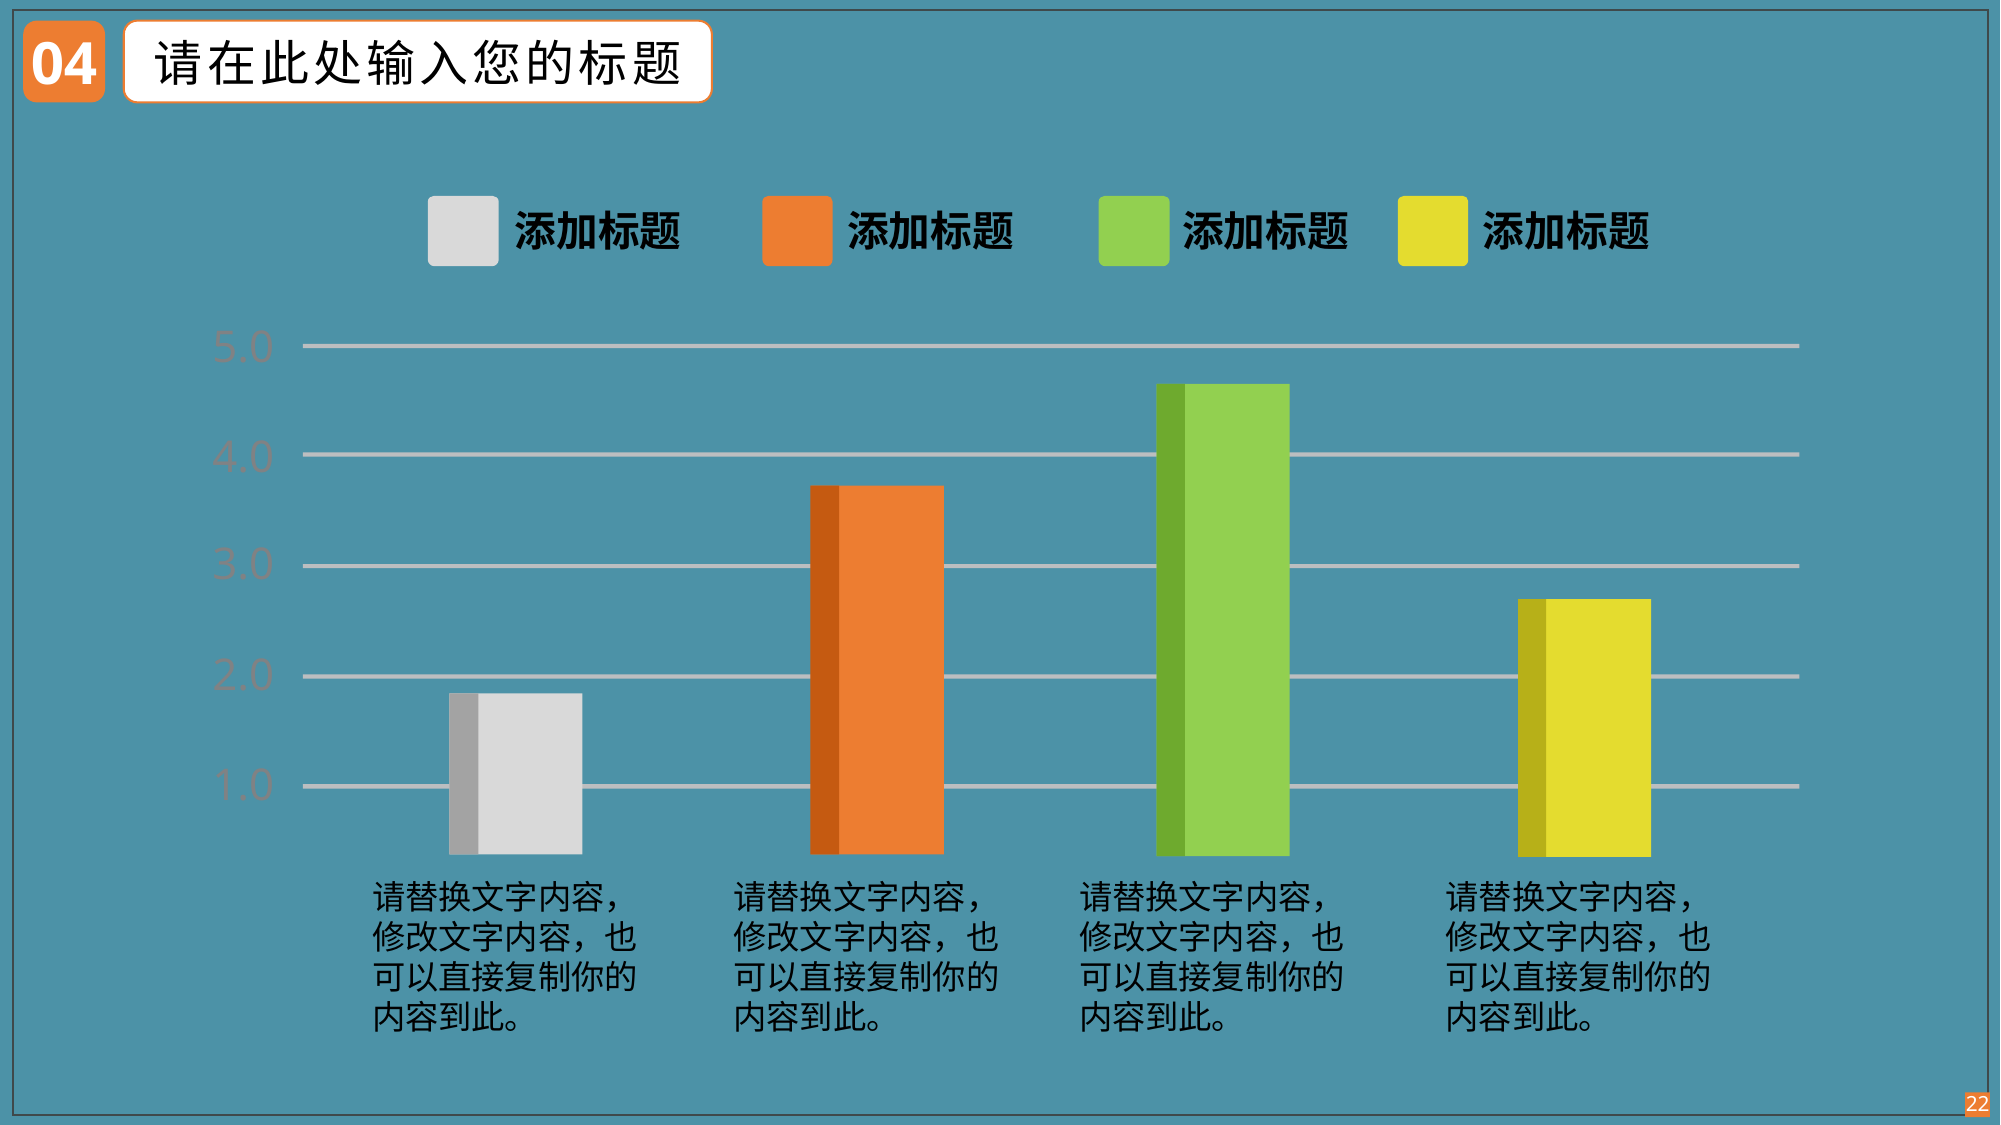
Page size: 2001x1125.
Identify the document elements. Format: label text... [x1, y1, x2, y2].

text_box 4.0 [212, 428, 275, 482]
text_box [12, 9, 1989, 1116]
text_box [302, 452, 1156, 457]
text_box [1518, 599, 1547, 857]
text_box [762, 195, 833, 267]
text_box [944, 674, 1156, 679]
text_box [479, 693, 583, 855]
text_box [1397, 195, 1468, 267]
text_box [1290, 674, 1518, 679]
text_box [1652, 784, 1800, 789]
text_box [302, 674, 810, 679]
text_box 1.0 [212, 757, 275, 810]
text_box 添加标题 [499, 197, 717, 262]
text_box [1547, 599, 1652, 857]
text_box [1652, 674, 1800, 679]
text_box 5.0 [212, 319, 275, 372]
text_box [810, 485, 840, 855]
text_box [449, 693, 479, 855]
text_box 添加标题 [1167, 197, 1384, 262]
text_box [302, 784, 449, 789]
text_box 3.0 [212, 536, 275, 589]
text_box [583, 784, 810, 789]
text_box [427, 195, 499, 267]
text_box [1156, 383, 1185, 857]
text_box [1185, 383, 1290, 857]
text_box [1290, 564, 1800, 569]
text_box 2.0 [212, 646, 275, 700]
text_box [302, 564, 810, 569]
text_box 添加标题 [1468, 197, 1685, 262]
text_box 请替换文字内容，修改文字内容，也可以直接复制你的内容到此。 [1430, 869, 1749, 1044]
text_box [944, 564, 1156, 569]
text_box 请替换文字内容，修改文字内容，也可以直接复制你的内容到此。 [718, 869, 1037, 1044]
text_box 请替换文字内容，修改文字内容，也可以直接复制你的内容到此。 [357, 869, 675, 1044]
text_box [840, 485, 944, 855]
text_box 请替换文字内容，修改文字内容，也可以直接复制你的内容到此。 [1064, 869, 1382, 1044]
text_box [302, 343, 1800, 349]
text_box 22 [1944, 1091, 2000, 1118]
text_box [1290, 452, 1800, 457]
text_box [1290, 784, 1518, 789]
text_box [1098, 195, 1170, 267]
text_box 添加标题 [832, 197, 1050, 262]
text_box [944, 784, 1156, 789]
